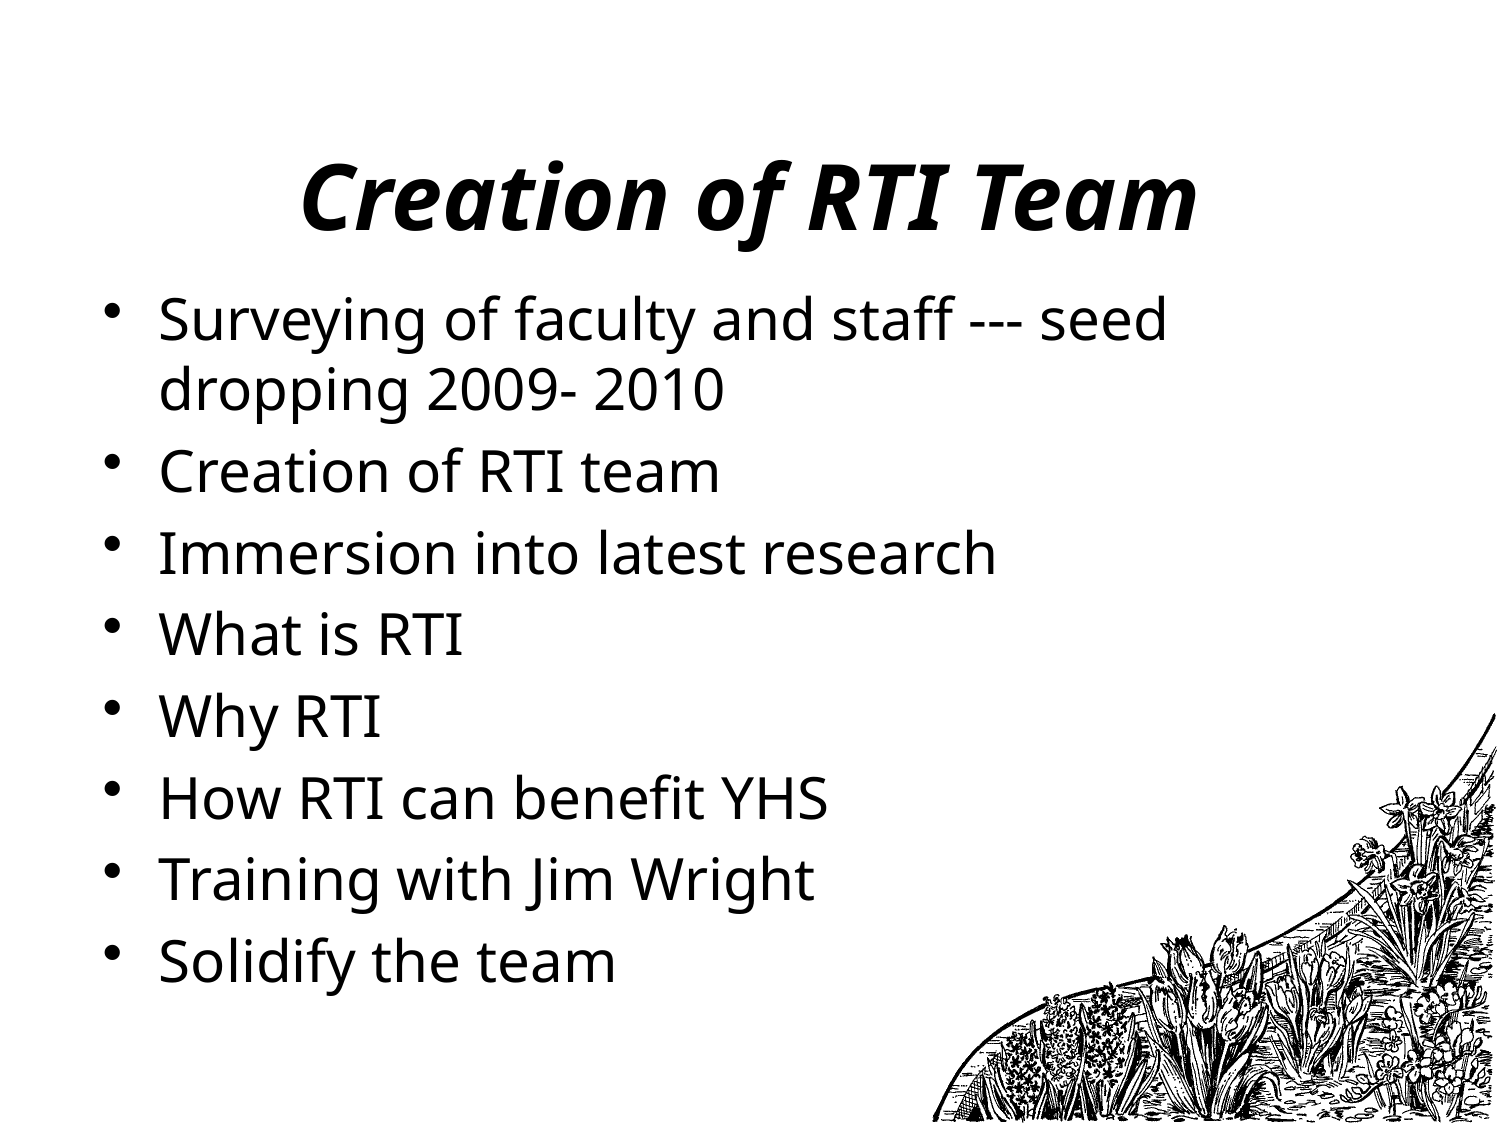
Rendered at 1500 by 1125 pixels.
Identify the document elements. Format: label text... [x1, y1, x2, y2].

title Creation of RTI Team [112, 99, 1388, 288]
list Surveying of faculty and staff --- seed dropping 2009- 2010 Creation of RTI team Immersion into latest research What is RTI Why RTI How RTI can benefit YHS Training with Jim Wright Solidify the team [87, 274, 1363, 951]
picture [930, 711, 1500, 1125]
